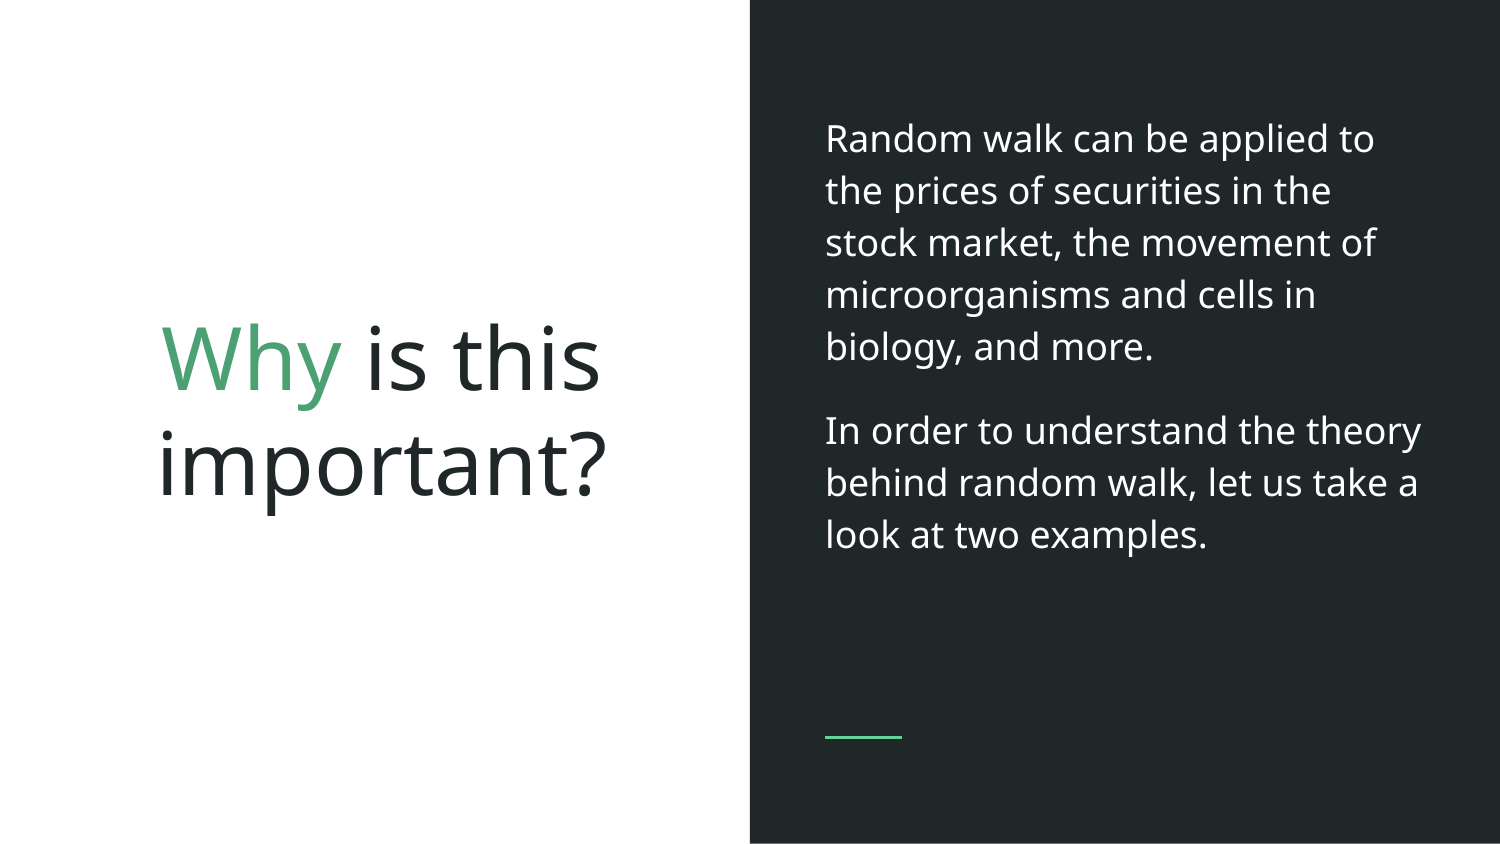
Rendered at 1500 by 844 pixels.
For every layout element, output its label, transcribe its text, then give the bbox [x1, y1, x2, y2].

title Why is this important? [50, 280, 714, 529]
list Random walk can be applied to the prices of securities in the stock market, the movement of microorganisms and cells in biology, and more. In order to understand the theory behind random walk, let us take a look at two examples. [810, 93, 1440, 700]
